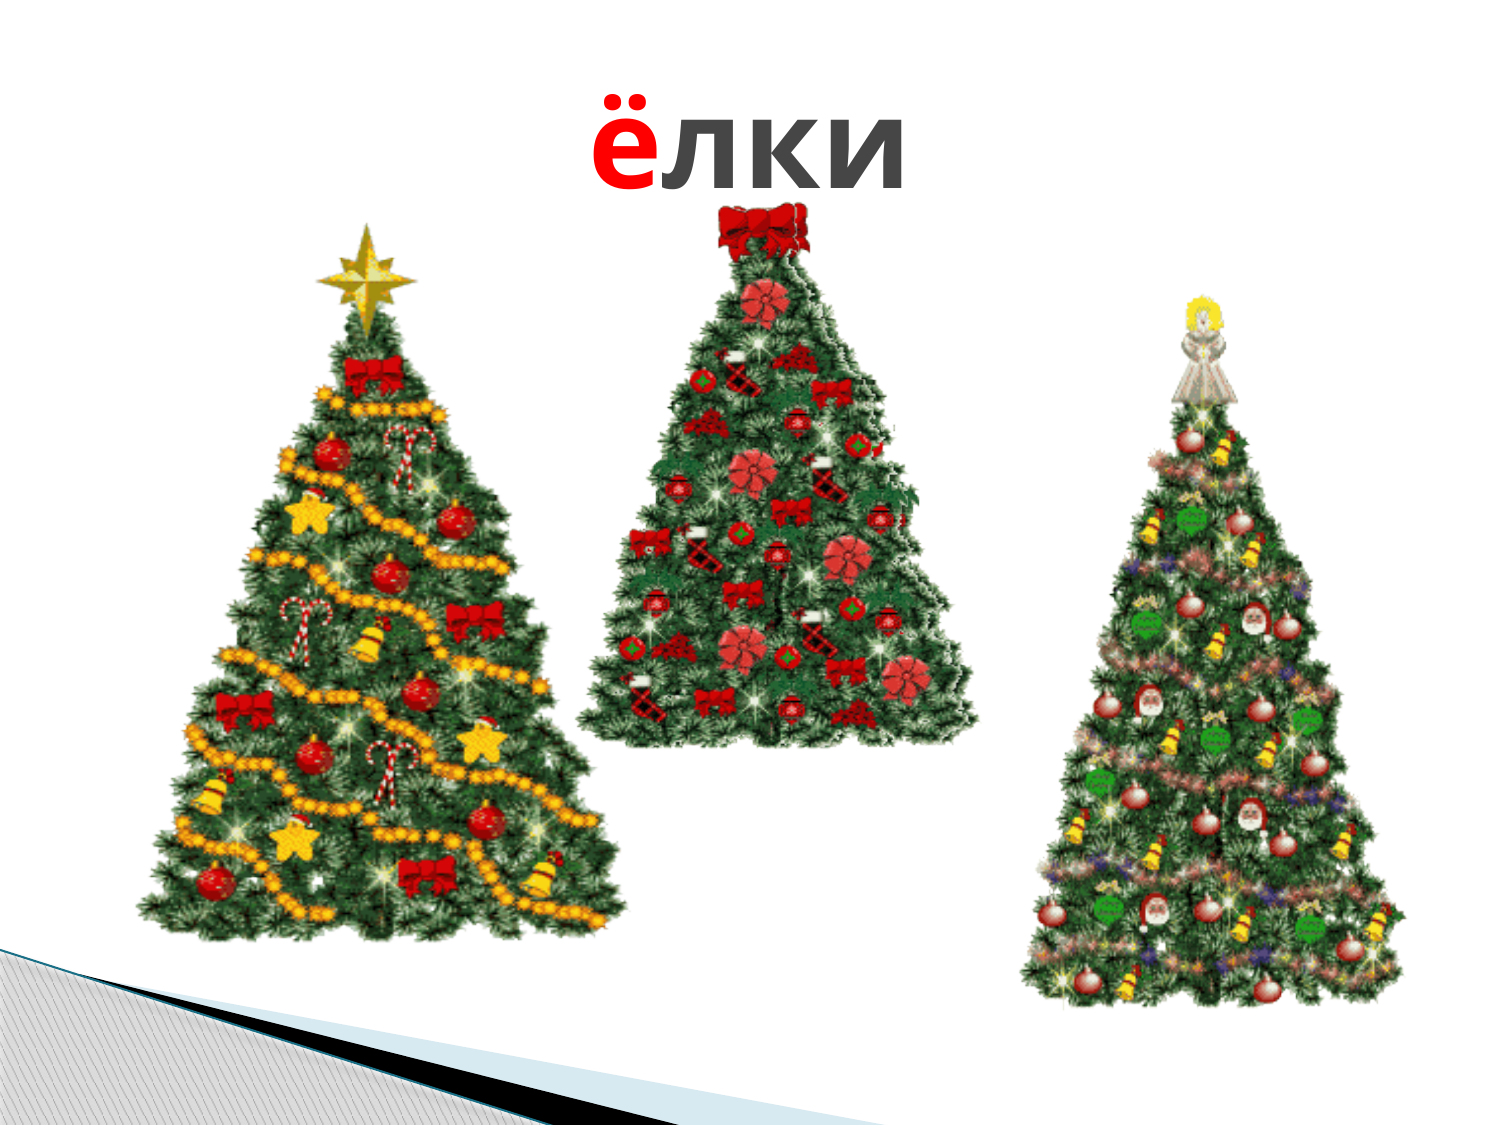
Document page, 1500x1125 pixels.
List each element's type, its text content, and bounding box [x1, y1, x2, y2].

title ёлки [75, 45, 1425, 233]
picture [538, 152, 1442, 1020]
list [93, 210, 680, 950]
